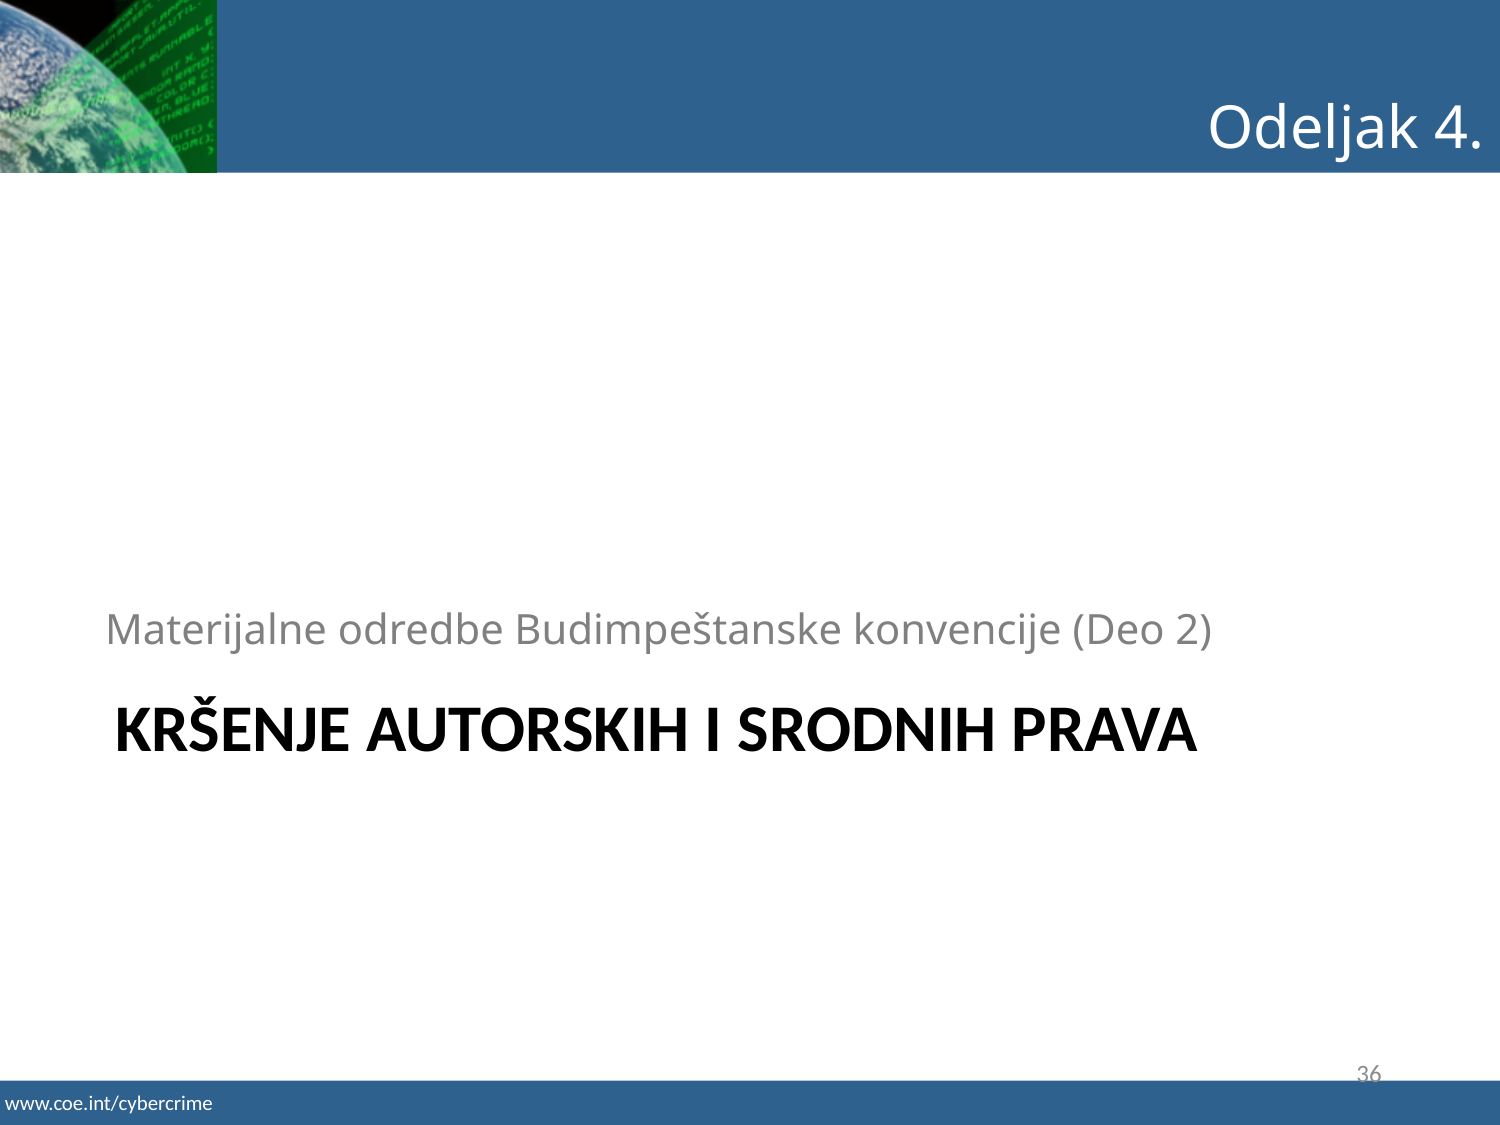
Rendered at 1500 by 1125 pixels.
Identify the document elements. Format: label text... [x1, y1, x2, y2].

slide_number 36 [1059, 1042, 1397, 1103]
title KRŠENJE AUTORSKIH I SRODNIH PRAVA [100, 686, 1395, 933]
picture [0, 0, 217, 173]
list Materijalne odredbe Budimpeštanske konvencije (Deo 2) [90, 601, 1385, 674]
list Odeljak 4. [461, 0, 1500, 170]
